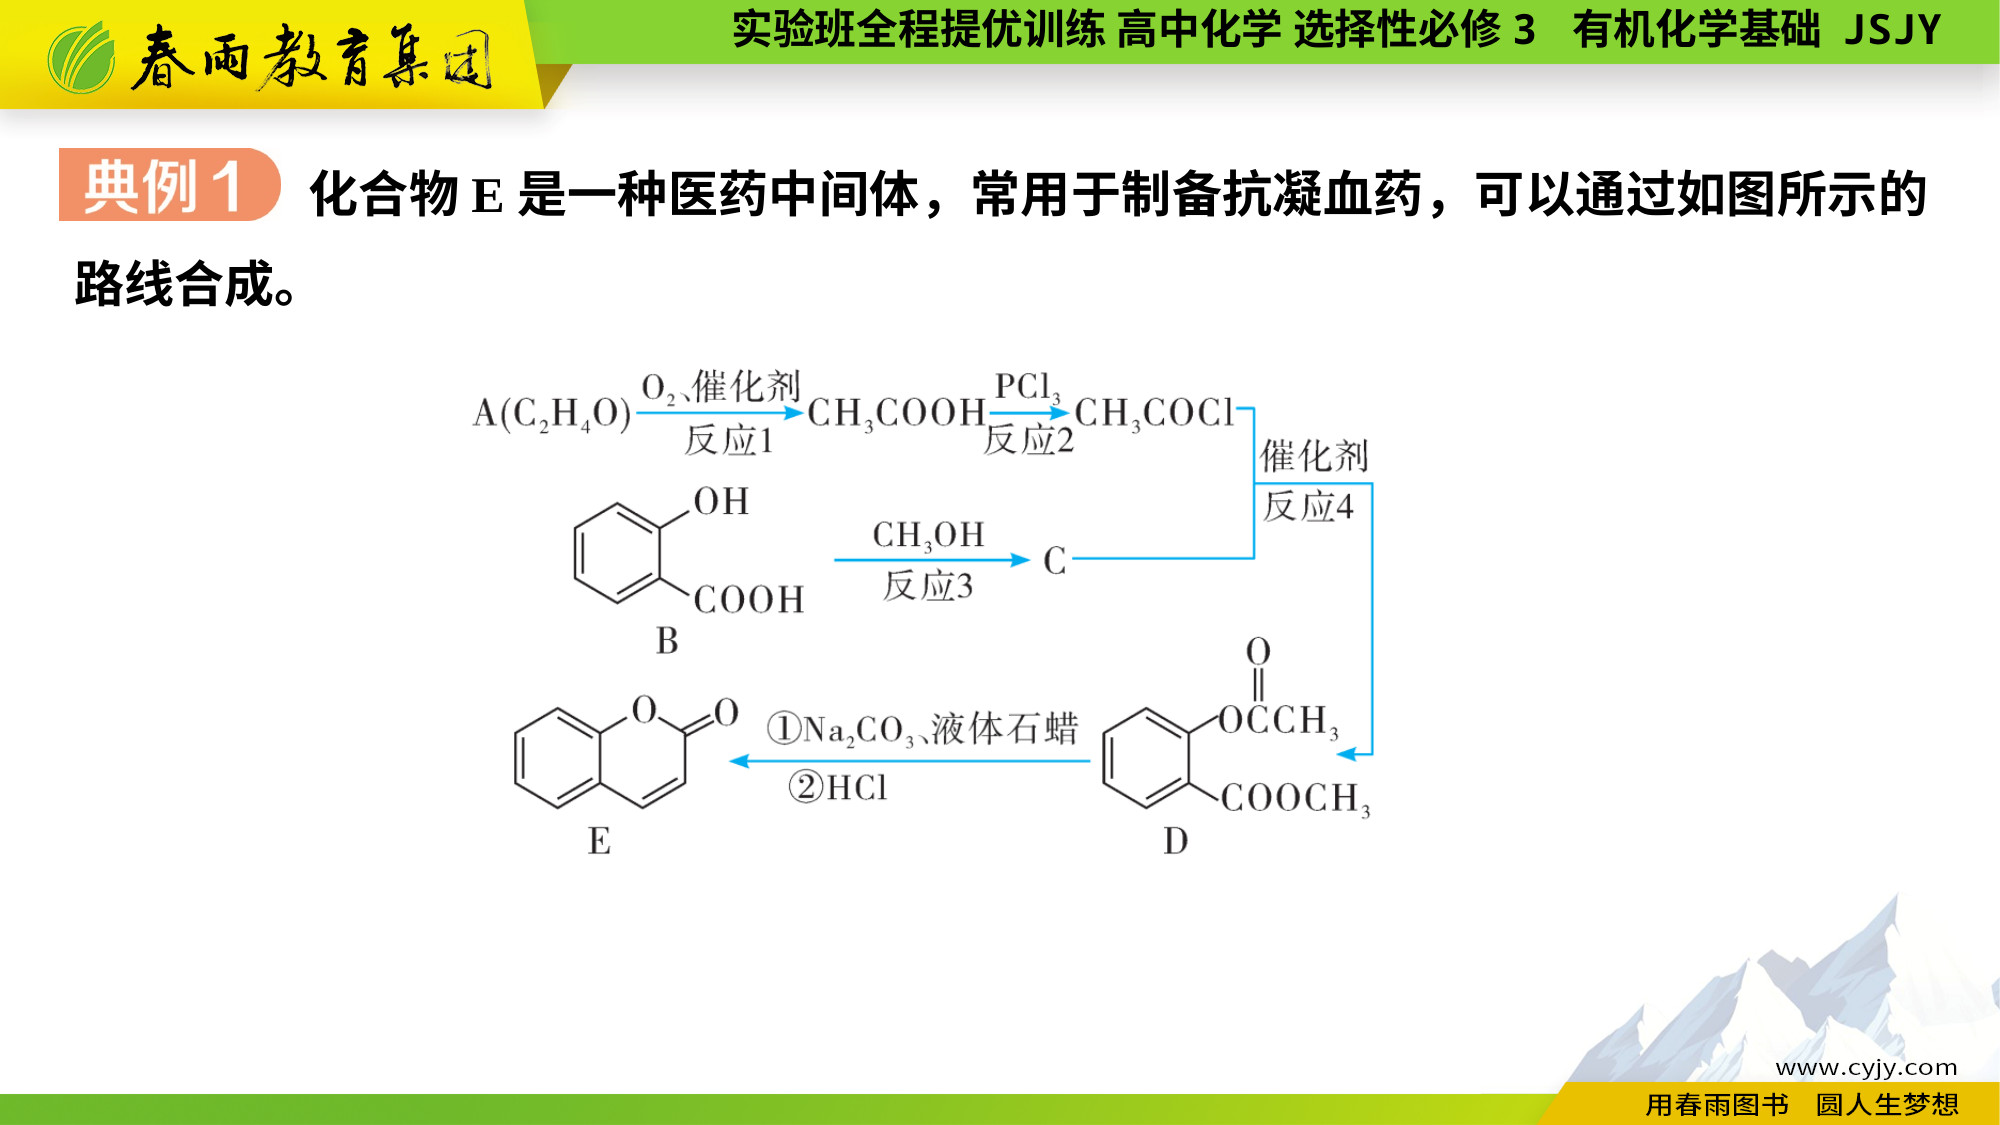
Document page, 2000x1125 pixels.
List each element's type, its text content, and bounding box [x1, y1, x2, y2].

list 化合物E是一种医药中间体，常用于制备抗凝血药，可以通过如图所示的路线合成。 [59, 125, 1944, 430]
picture [0, 0, 2000, 1125]
